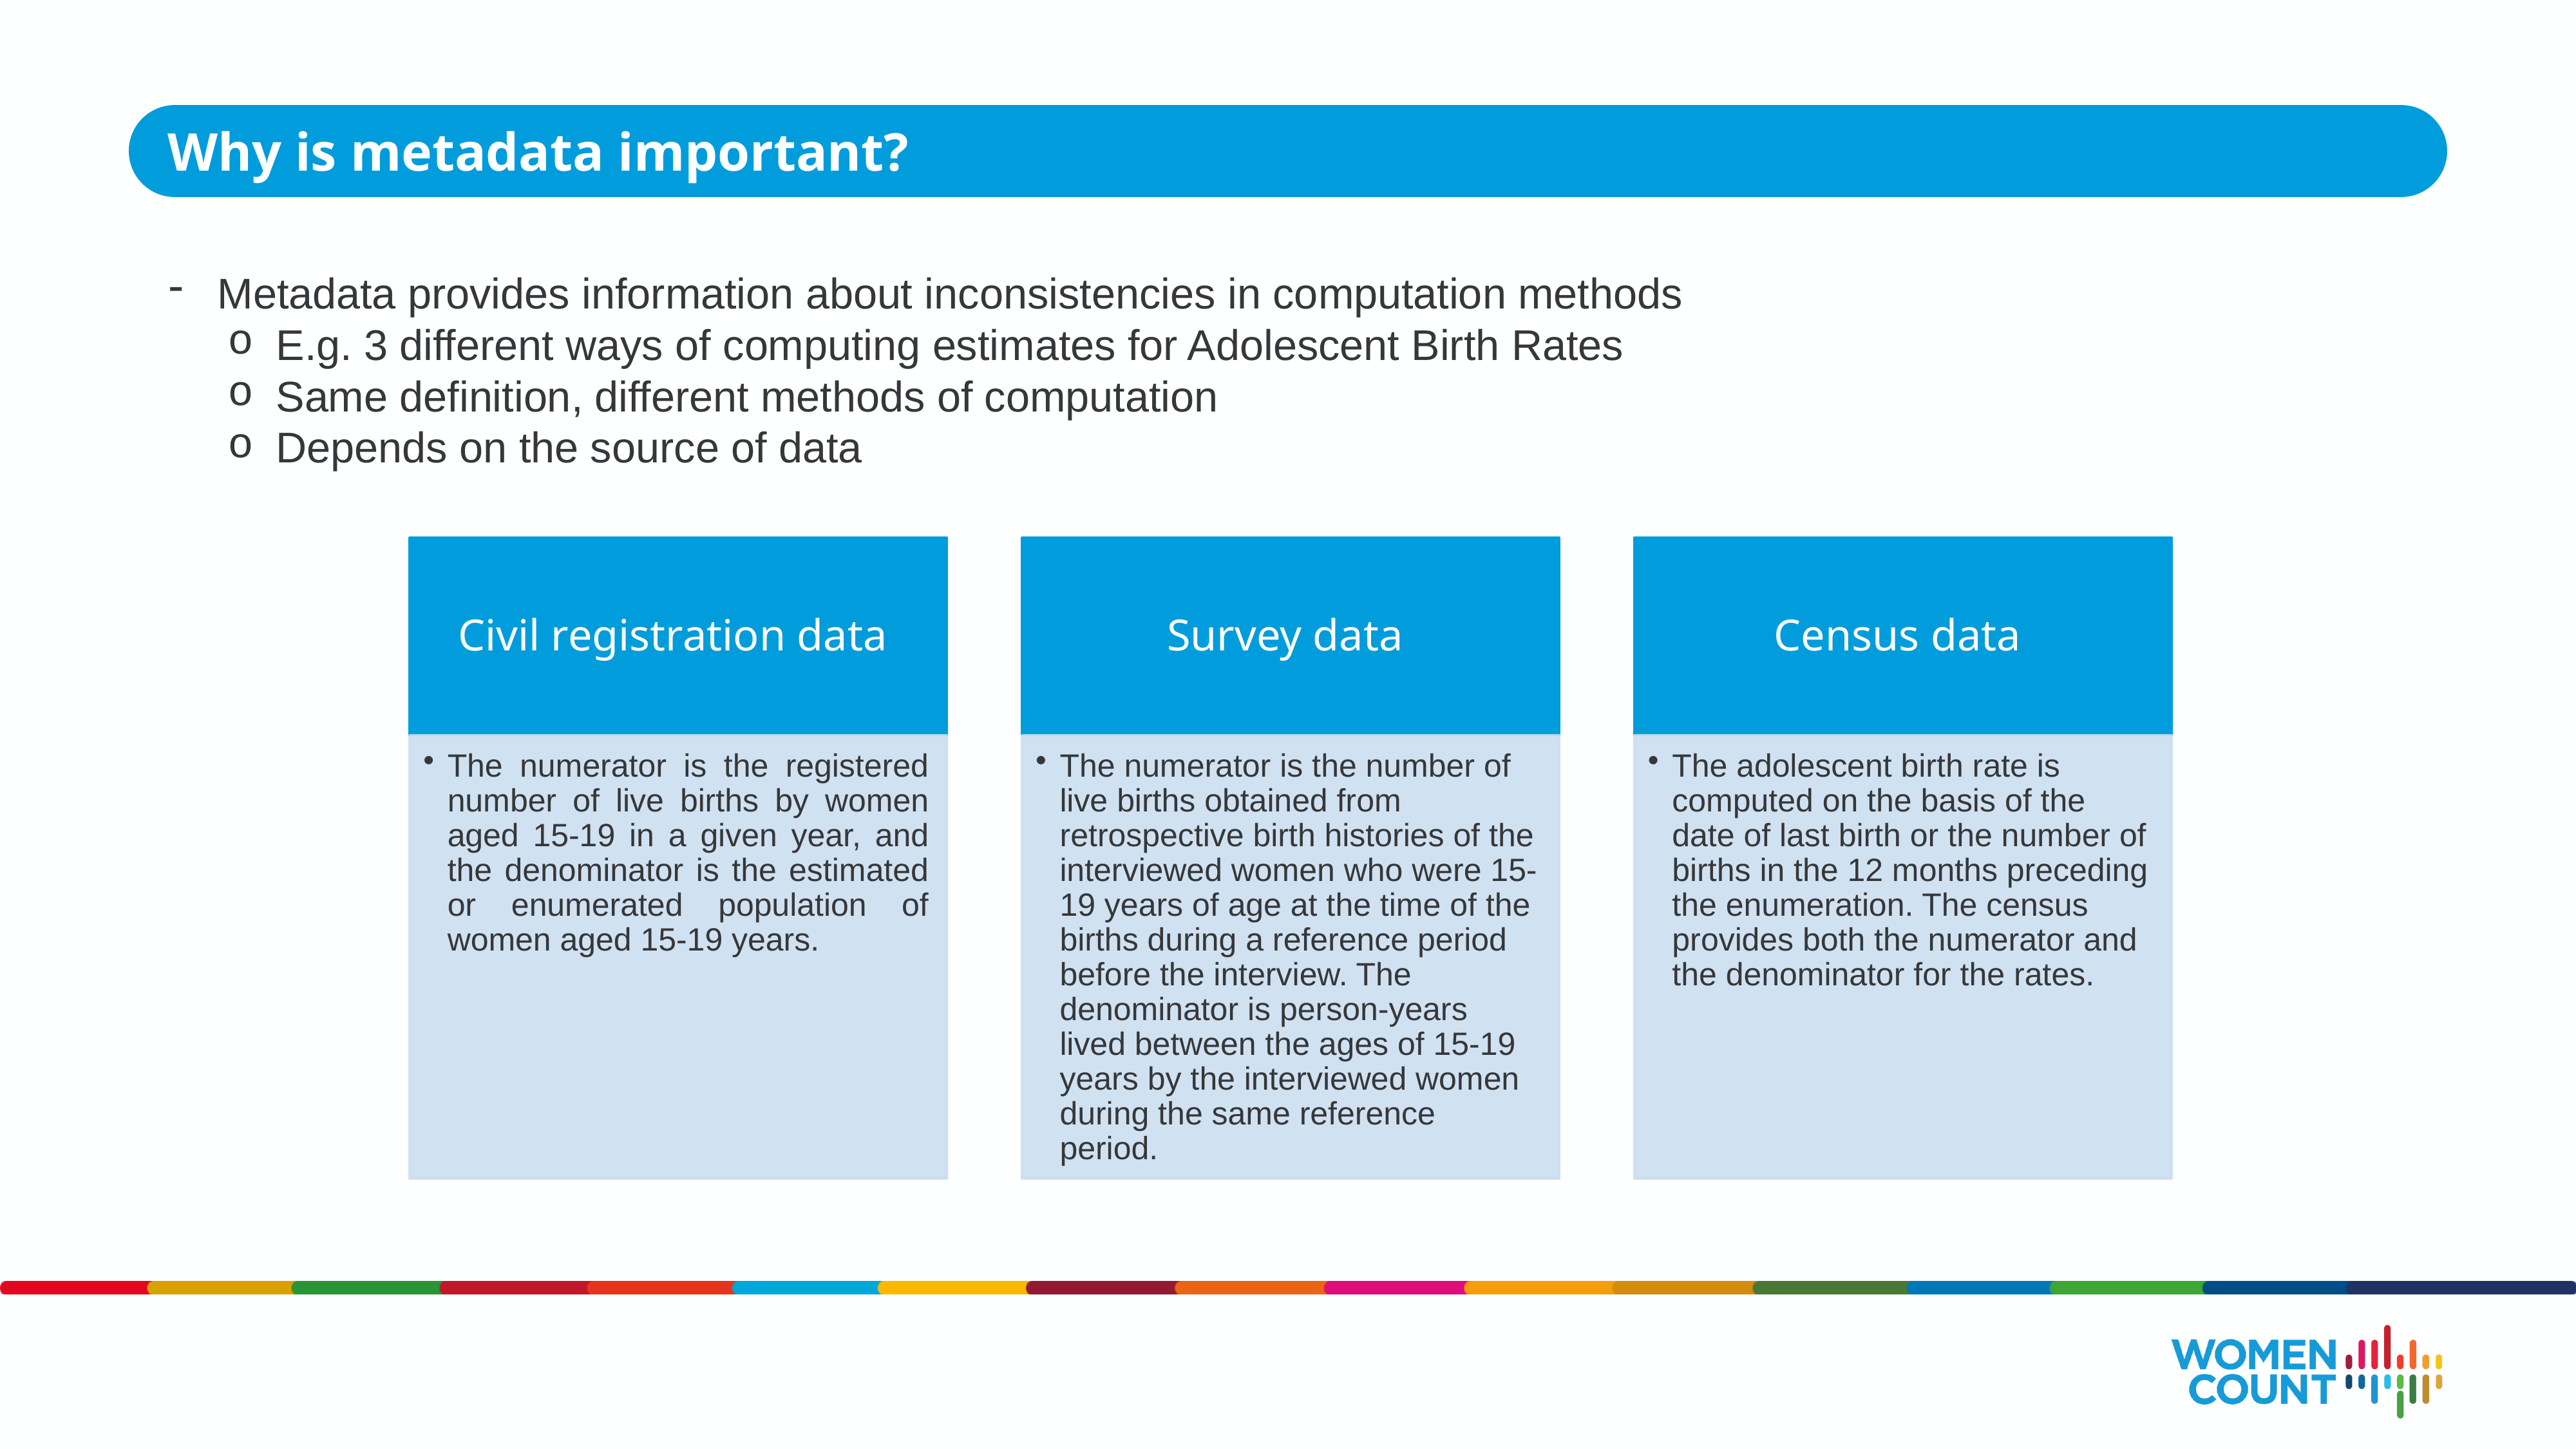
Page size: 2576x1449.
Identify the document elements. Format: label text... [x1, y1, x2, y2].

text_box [409, 410, 2173, 1306]
list Why is metadata important? [167, 119, 2411, 245]
list Metadata provides information about inconsistencies in computation methods E.g. 3 different ways of computing estimates for Adolescent Birth Rates Same definition, different methods of computation Depends on the source of data [169, 265, 2412, 474]
